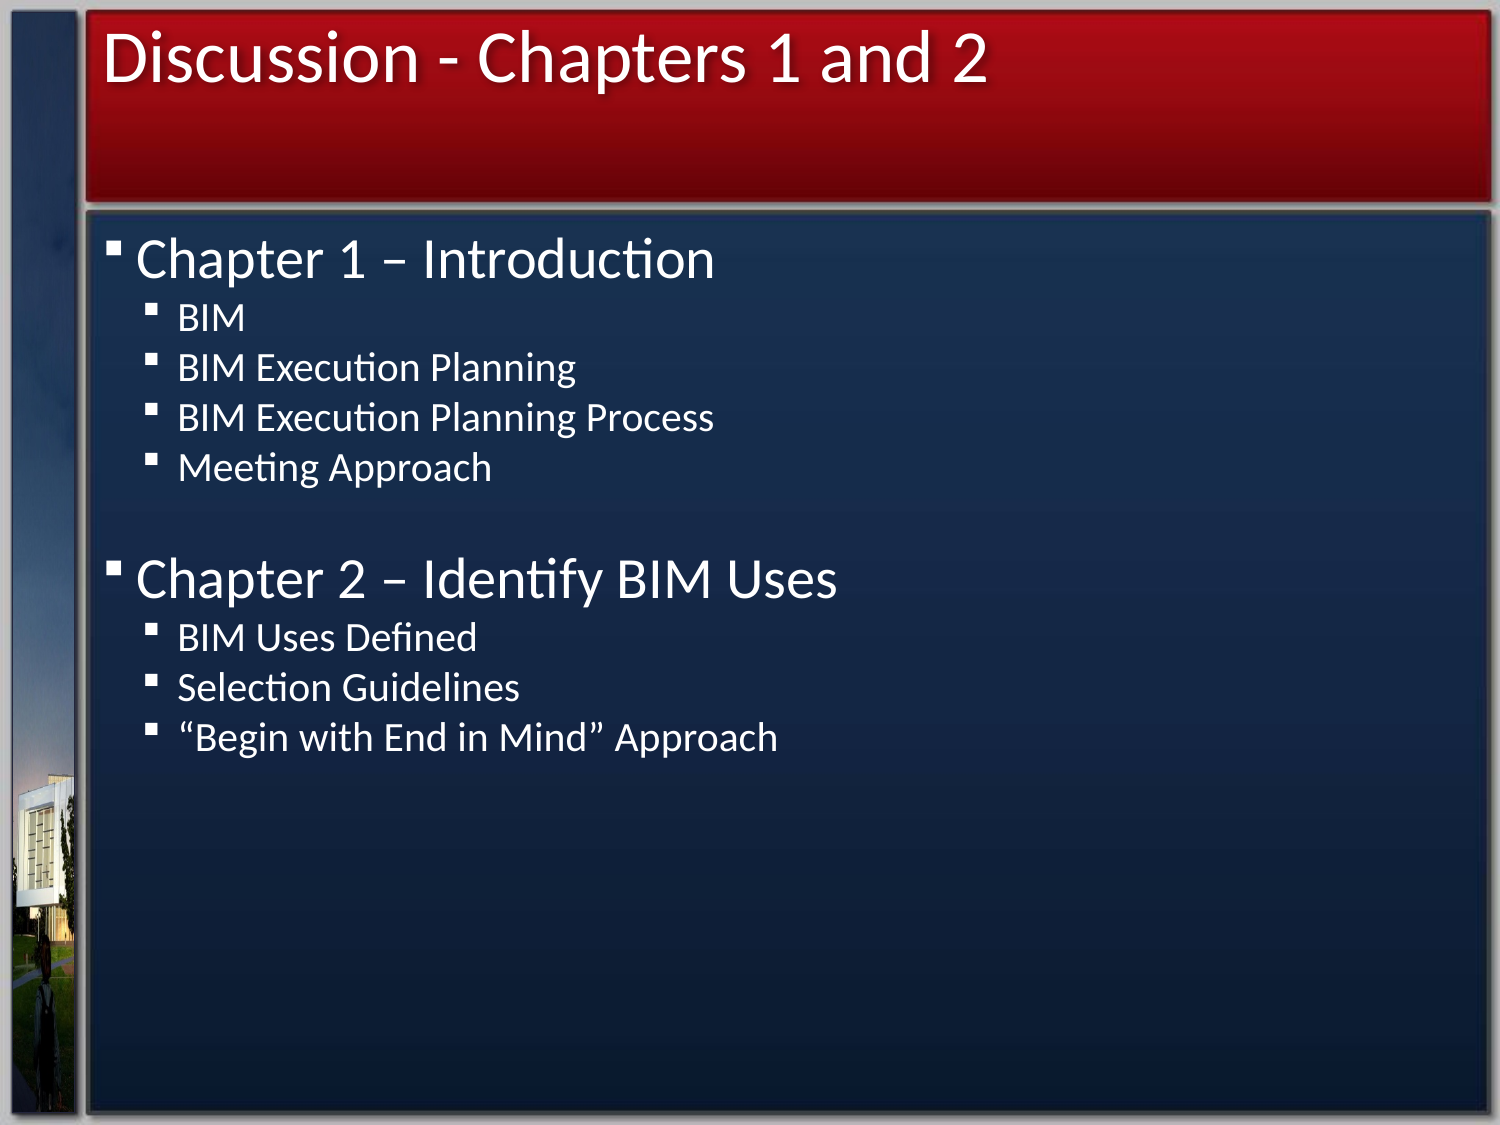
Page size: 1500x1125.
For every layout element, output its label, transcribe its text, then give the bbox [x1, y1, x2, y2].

text_box Chapter 1 – Introduction BIM BIM Execution Planning BIM Execution Planning Process Meeting Approach Chapter 2 – Identify BIM Uses BIM Uses Defined Selection Guidelines “Begin with End in Mind” Approach [87, 212, 1500, 818]
text_box Discussion - Chapters 1 and 2 [87, 0, 1350, 105]
picture [0, 0, 1500, 1125]
